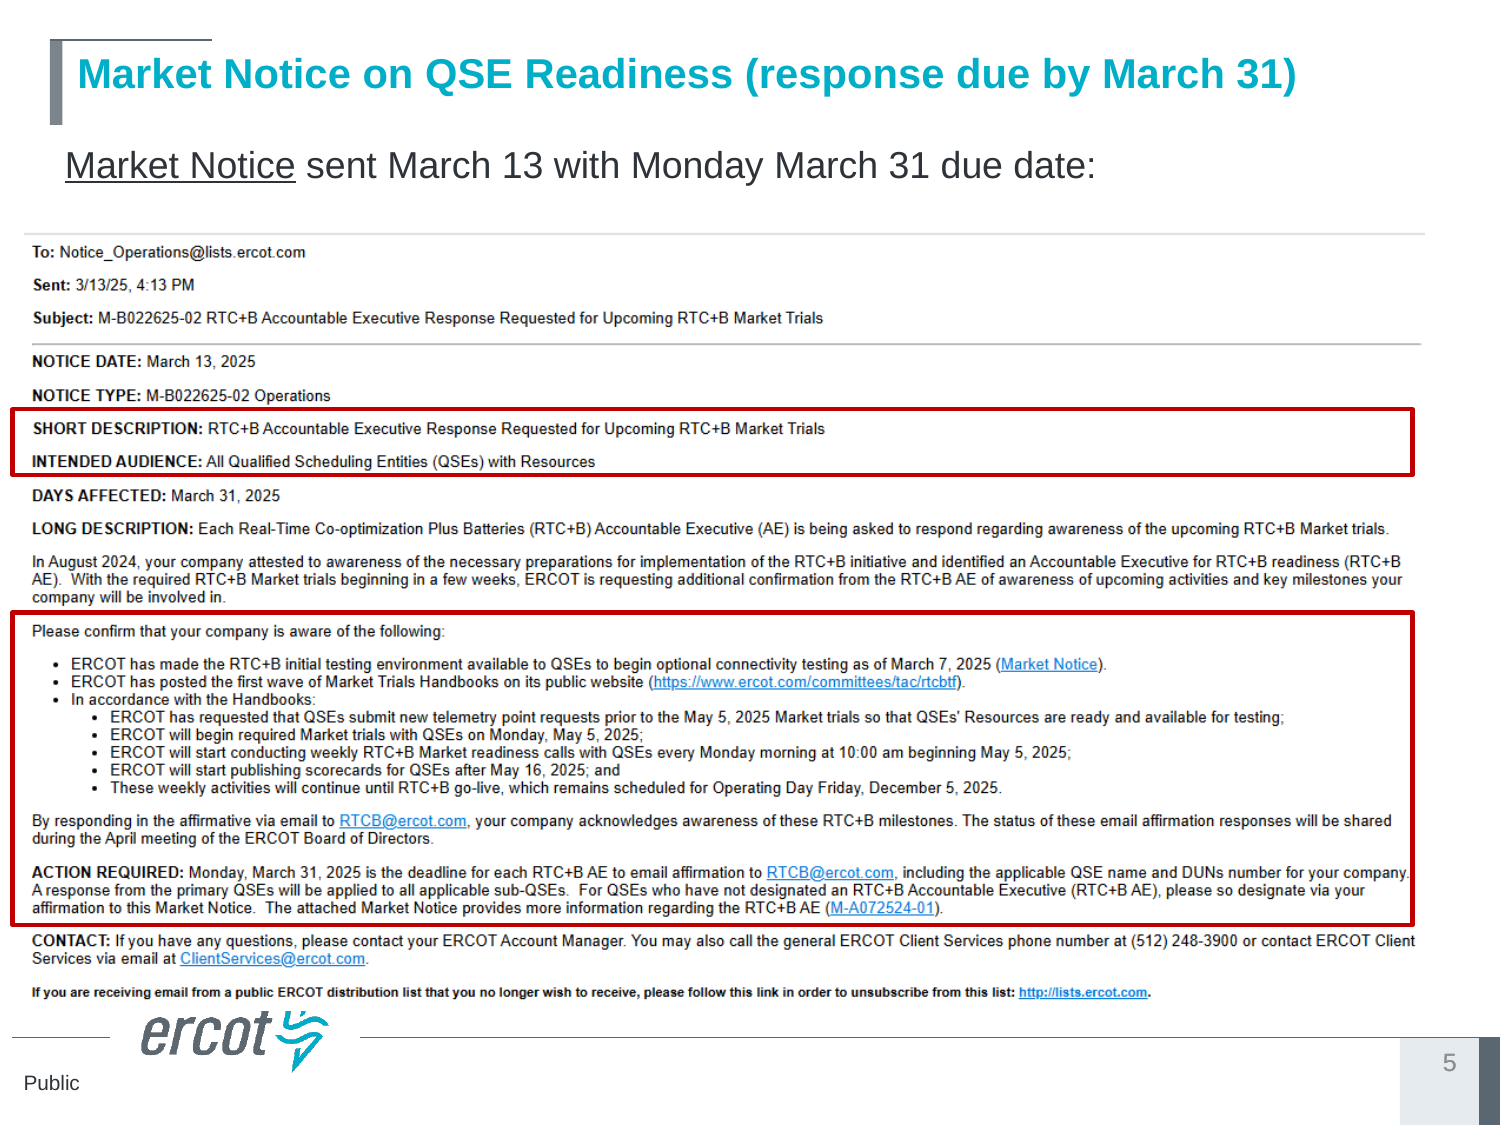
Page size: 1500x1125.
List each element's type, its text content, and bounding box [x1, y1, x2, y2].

title Market Notice on QSE Readiness (response due by March 31) [62, 39, 1450, 133]
text_box [10, 610, 19, 927]
slide_number 5 [1400, 1037, 1500, 1087]
text_box [10, 407, 19, 477]
picture [24, 226, 1426, 1075]
list Market Notice sent March 13 with Monday March 31 due date: [50, 133, 1450, 228]
